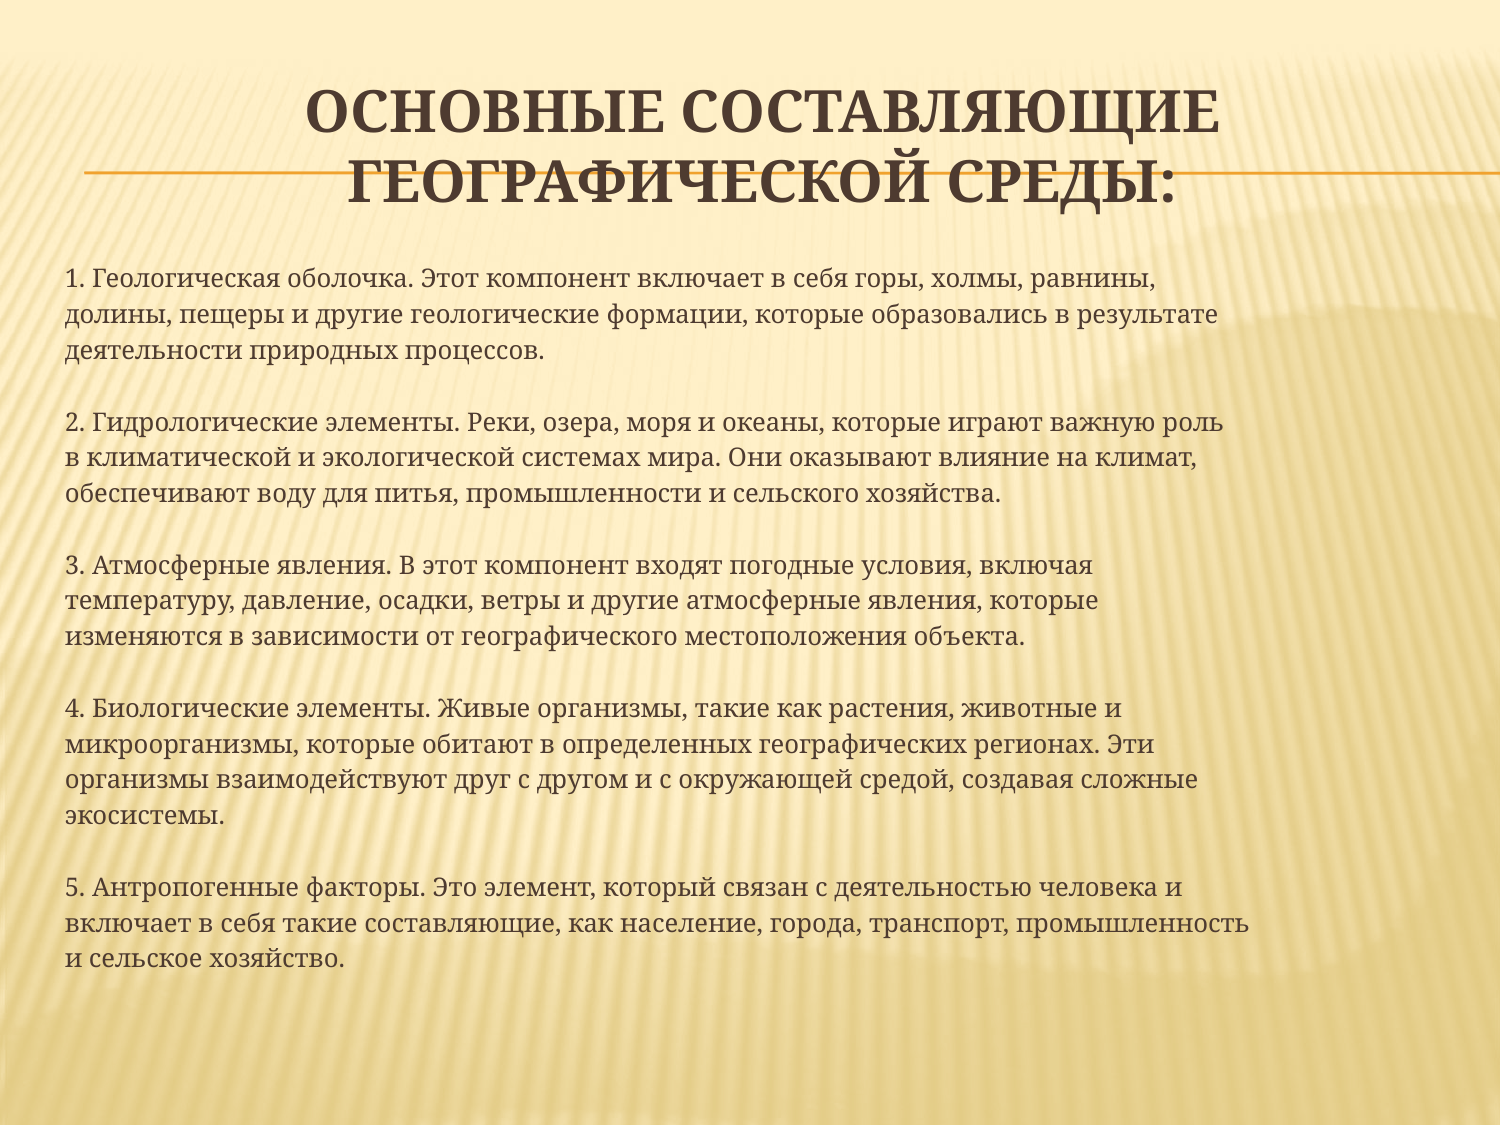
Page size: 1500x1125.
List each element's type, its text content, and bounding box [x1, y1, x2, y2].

title ОСНОВНЫЕ СОСТАВЛЯЮЩИЕ ГЕОГРАФИЧЕСКОЙ СРЕДЫ: [50, 75, 1475, 213]
list 1. Геологическая оболочка. Этот компонент включает в себя горы, холмы, равнины, долины, пещеры и другие геологические формации, которые образовались в результате деятельности природных процессов. 2. Гидрологические элементы. Реки, озера, моря и океаны, которые играют важную роль в климатической и экологической системах мира. Они оказывают влияние на климат, обеспечивают воду для питья, промышленности и сельского хозяйства. 3. Атмосферные явления. В этот компонент входят погодные условия, включая температуру, давление, осадки, ветры и другие атмосферные явления, которые изменяются в зависимости от географического местоположения объекта. 4. Биологические элементы. Живые организмы, такие как растения, животные и микроорганизмы, которые обитают в определенных географических регионах. Эти организмы взаимодействуют друг с другом и с окружающей средой, создавая сложные экосистемы. 5. Антропогенные факторы. Это элемент, который связан с деятельностью человека и включает в себя такие составляющие, как население, города, транспорт, промышленность и сельское хозяйство. [50, 254, 1475, 998]
